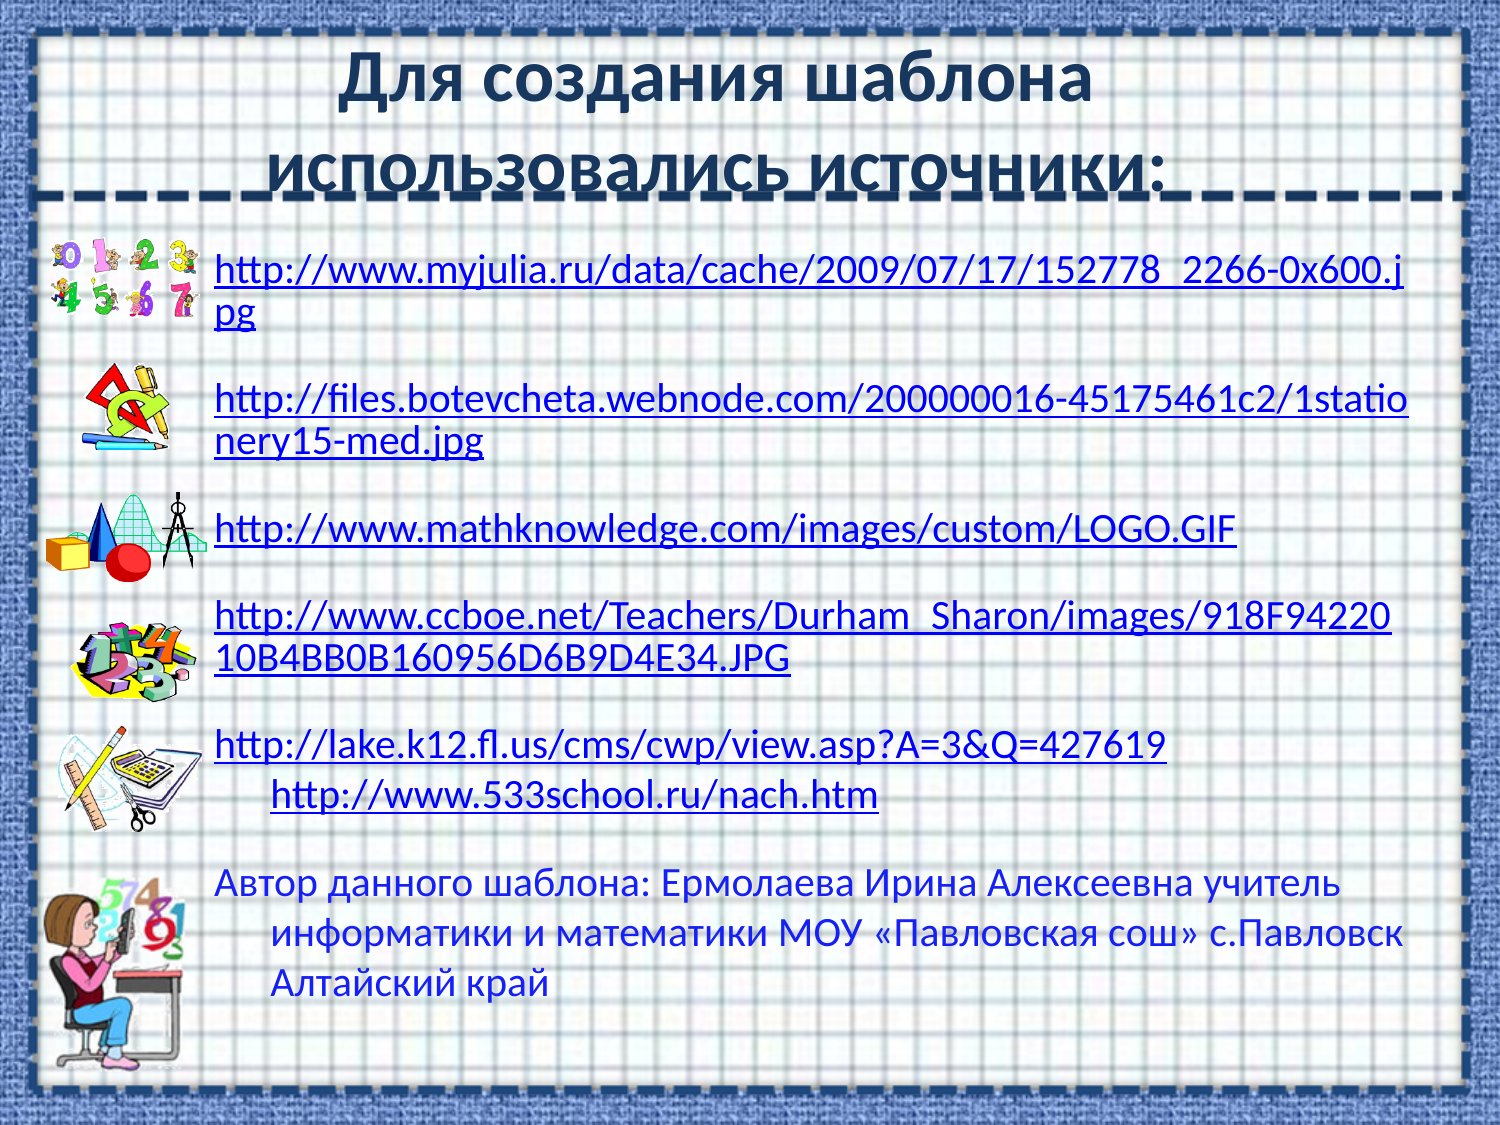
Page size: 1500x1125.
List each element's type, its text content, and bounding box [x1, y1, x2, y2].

list http://www.myjulia.ru/data/cache/2009/07/17/152778_2266-0x600.jpg http://files.botevcheta.webnode.com/200000016-45175461c2/1stationery15-med.jpg http://www.mathknowledge.com/images/custom/LOGO.GIF http://www.ccboe.net/Teachers/Durham_Sharon/images/918F9422010B4BB0B160956D6B9D4E34.JPG http://lake.k12.fl.us/cms/cwp/view.asp?A=3&Q=427619 http://www.533school.ru/nach.htm Автор данного шаблона: Ермолаева Ирина Алексеевна учитель информатики и математики МОУ «Павловская сош» с.Павловск Алтайский край [199, 234, 1425, 1005]
picture [0, 0, 1500, 1125]
title Для создания шаблона использовались источники: [75, 45, 1360, 188]
